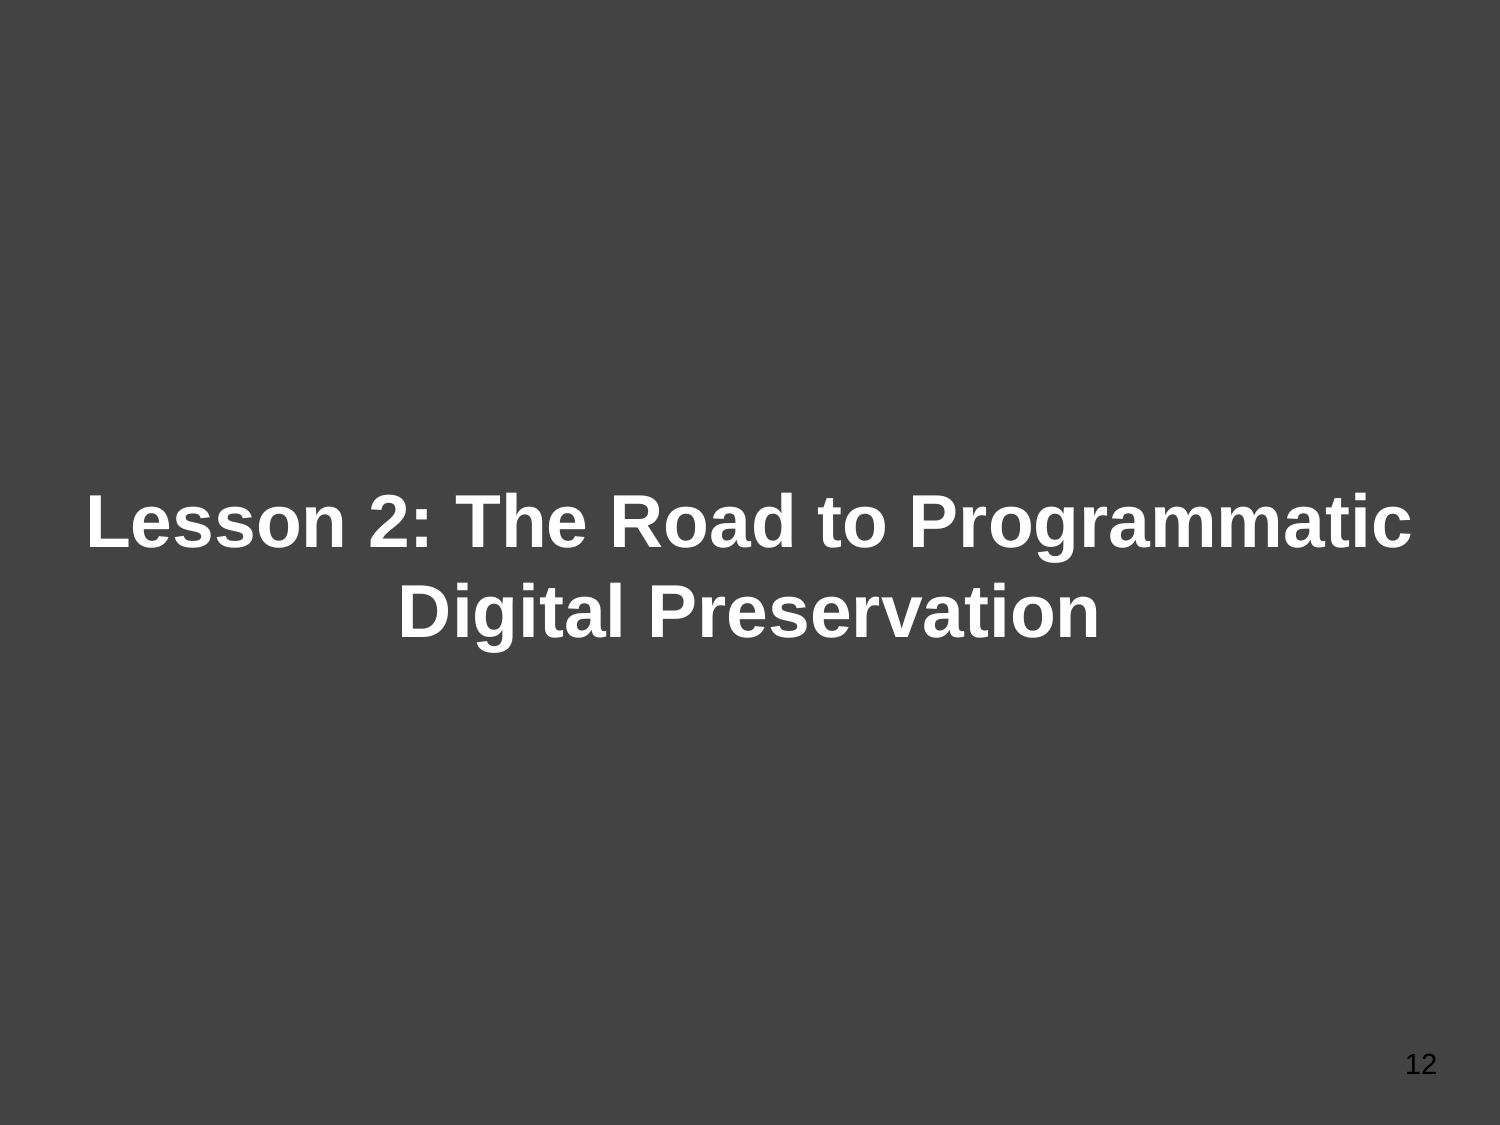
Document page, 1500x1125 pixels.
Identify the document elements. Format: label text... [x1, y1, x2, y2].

title Lesson 2: The Road to Programmatic Digital Preservation [51, 470, 1449, 655]
slide_number 12 [1389, 1019, 1480, 1106]
